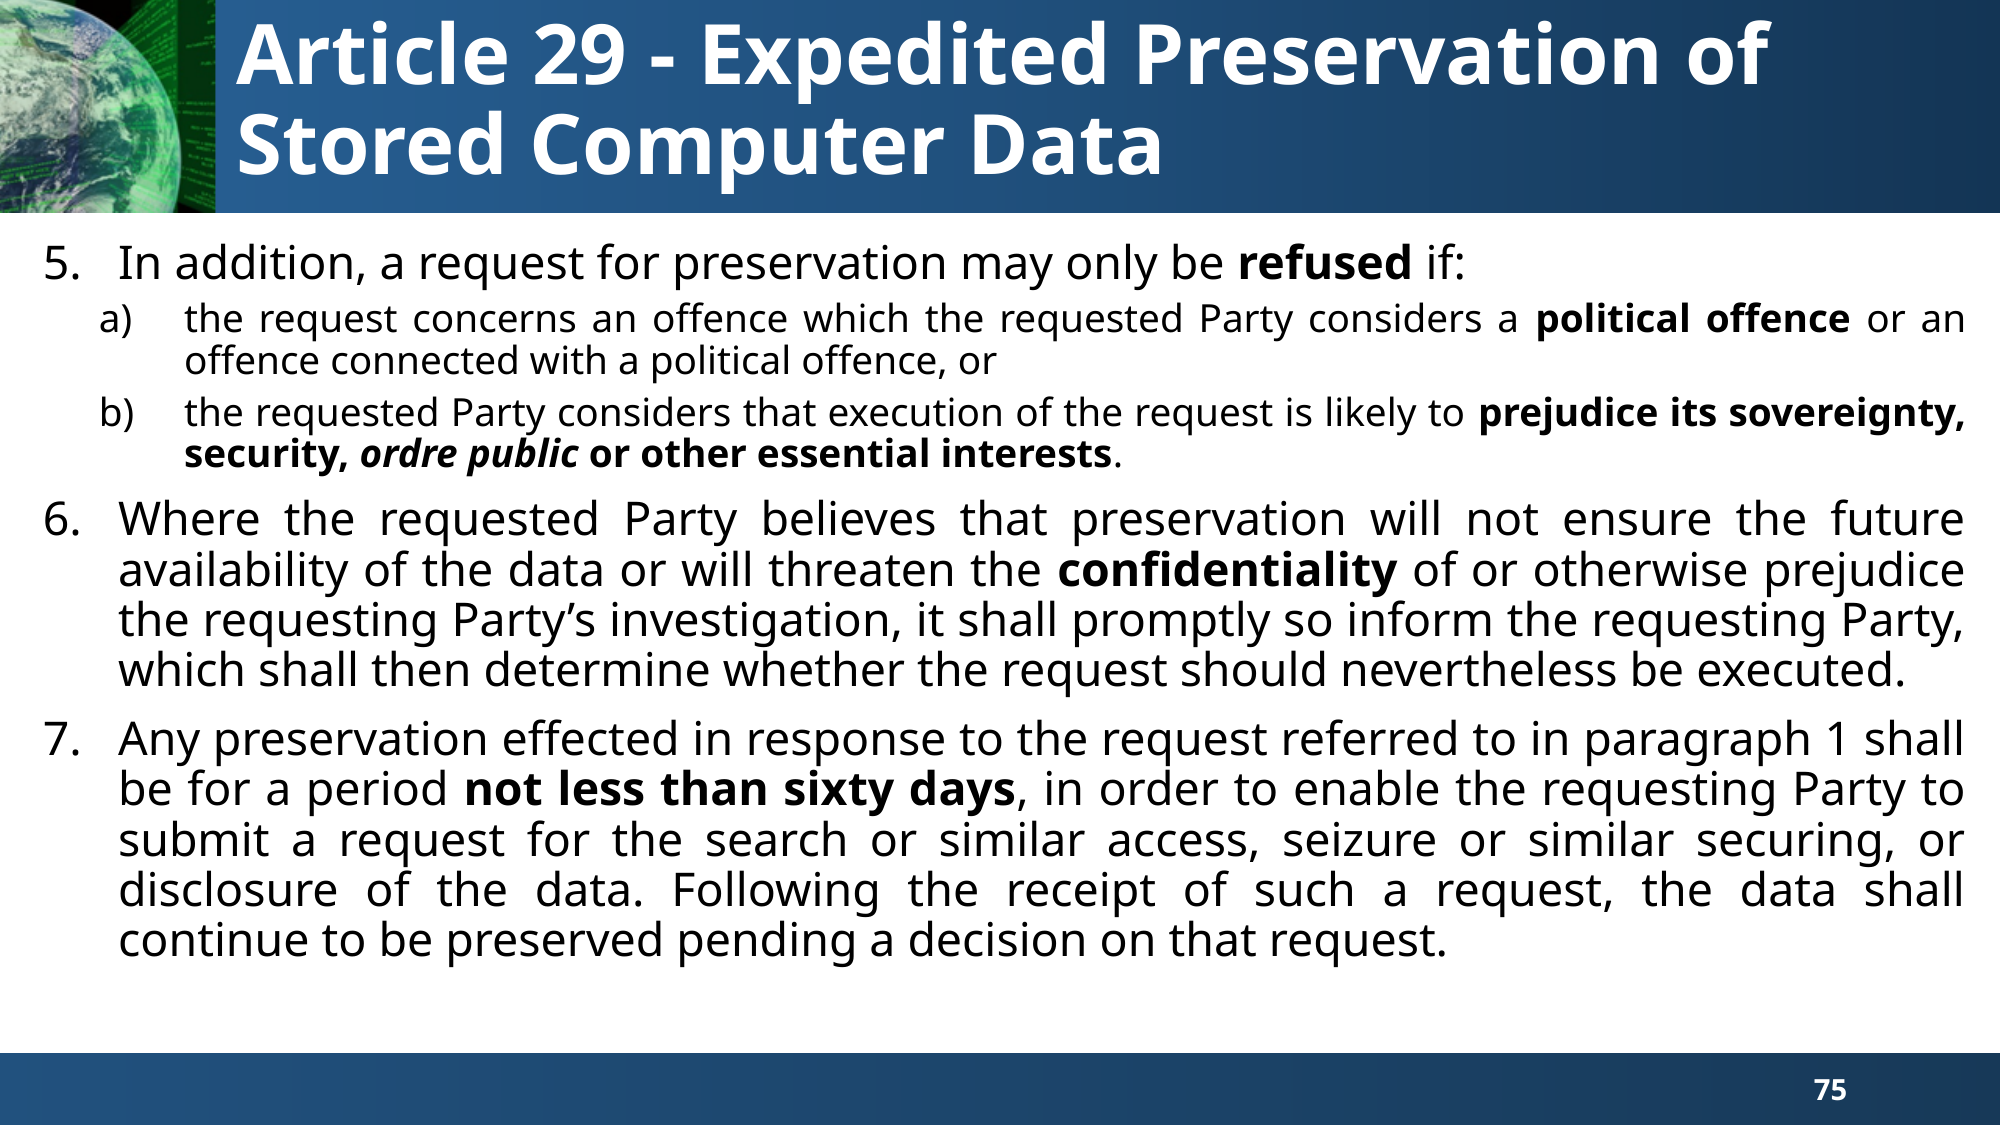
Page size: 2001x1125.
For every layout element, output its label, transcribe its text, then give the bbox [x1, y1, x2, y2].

picture [0, 0, 2000, 213]
list In addition, a request for preservation may only be refused if: the request concerns an offence which the requested Party considers a political offence or an offence connected with a political offence, or the requested Party considers that execution of the request is likely to prejudice its sovereignty, security, ordre public or other essential interests. Where the requested Party believes that preservation will not ensure the future availability of the data or will threaten the confidentiality of or otherwise prejudice the requesting Party’s investigation, it shall promptly so inform the requesting Party, which shall then determine whether the request should nevertheless be executed. Any preservation effected in response to the request referred to in paragraph 1 shall be for a period not less than sixty days, in order to enable the requesting Party to submit a request for the search or similar access, seizure or similar securing, or disclosure of the data. Following the receipt of such a request, the data shall continue to be preserved pending a decision on that request. [27, 231, 1982, 1028]
text_box Article 29 - Expedited Preservation of Stored Computer Data [221, 0, 1982, 206]
slide_number 75 [1412, 1061, 1863, 1121]
